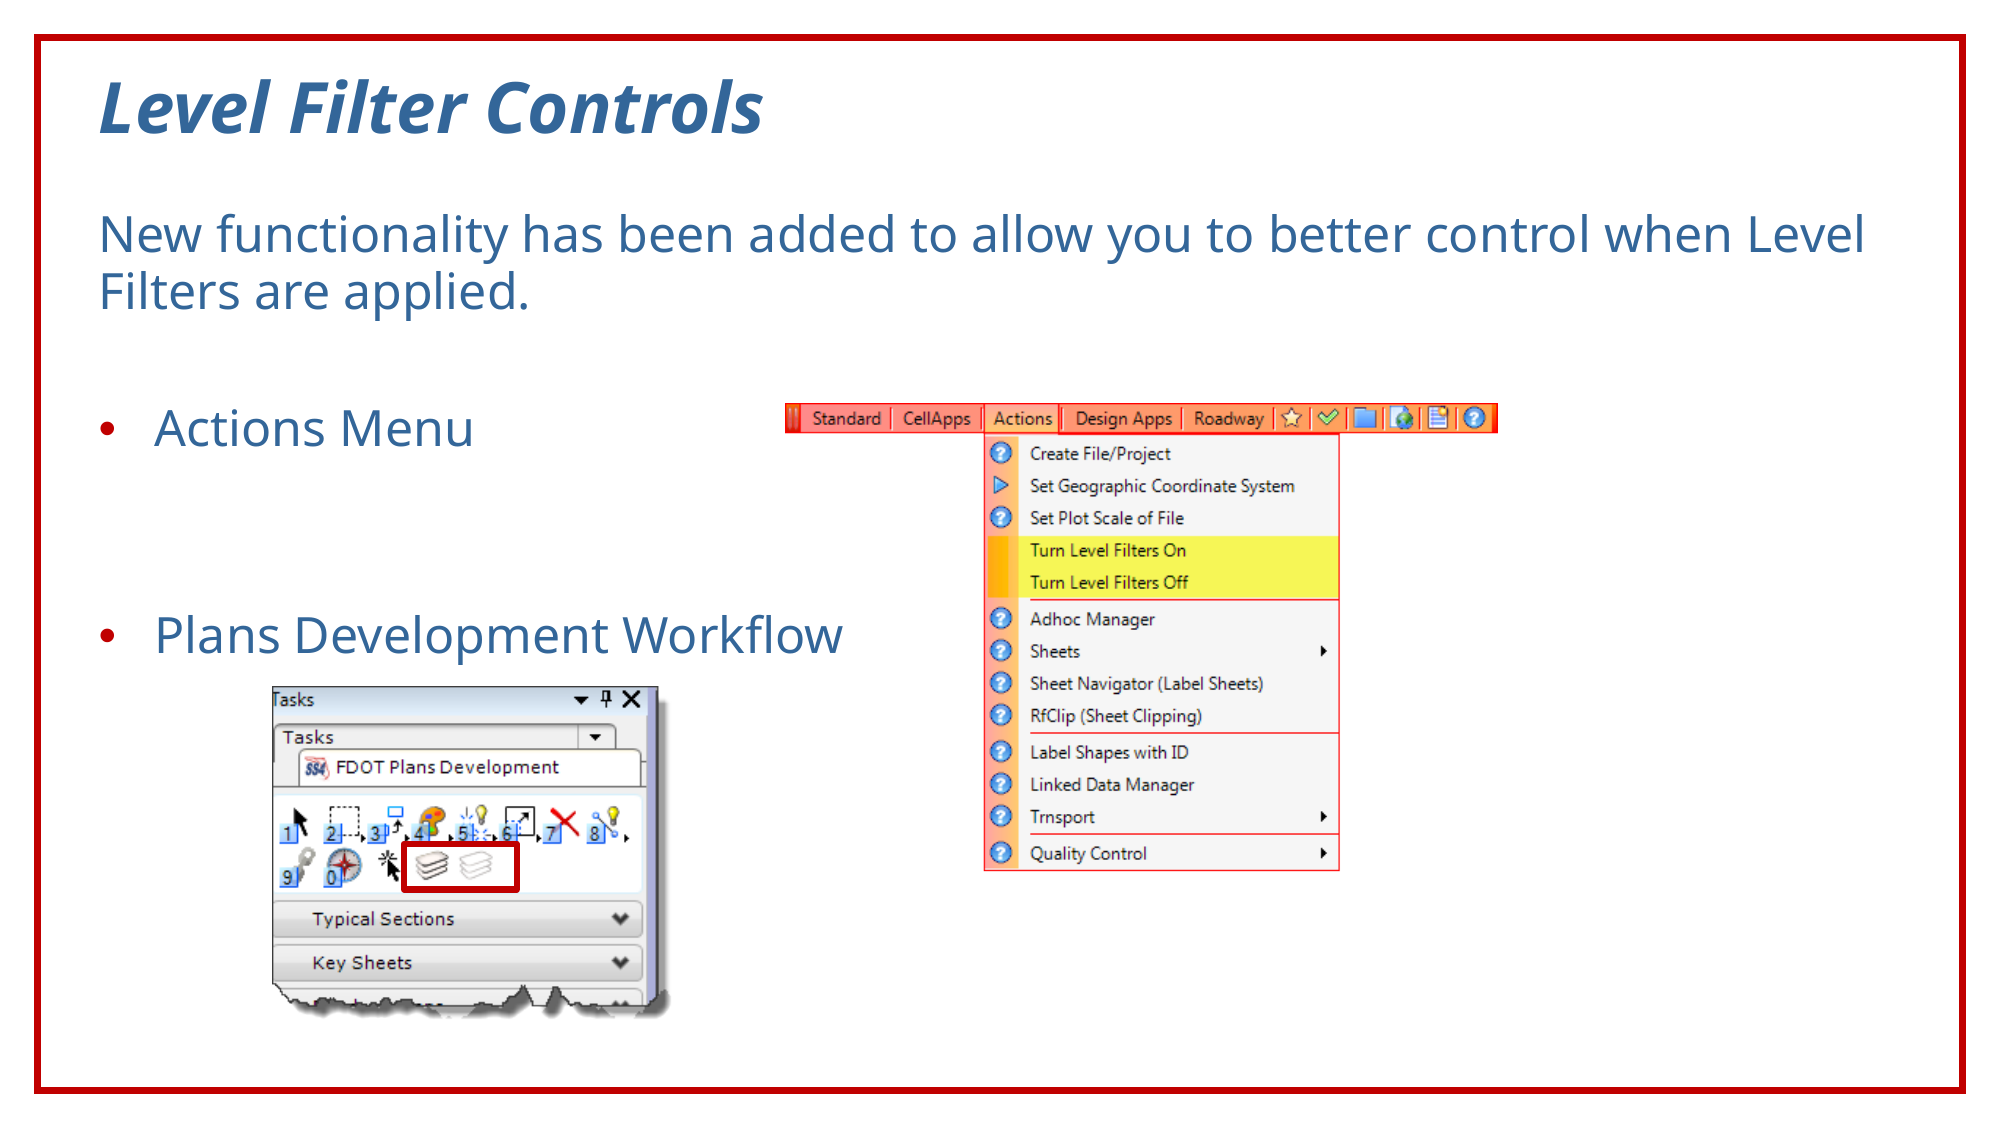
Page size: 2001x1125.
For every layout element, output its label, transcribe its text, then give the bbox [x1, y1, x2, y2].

list New functionality has been added to allow you to better control when Level Filters are applied. Actions Menu Plans Development Workflow [83, 199, 1903, 1032]
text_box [272, 685, 728, 1032]
picture [784, 403, 1498, 876]
title Level Filter Controls [83, 68, 1903, 169]
